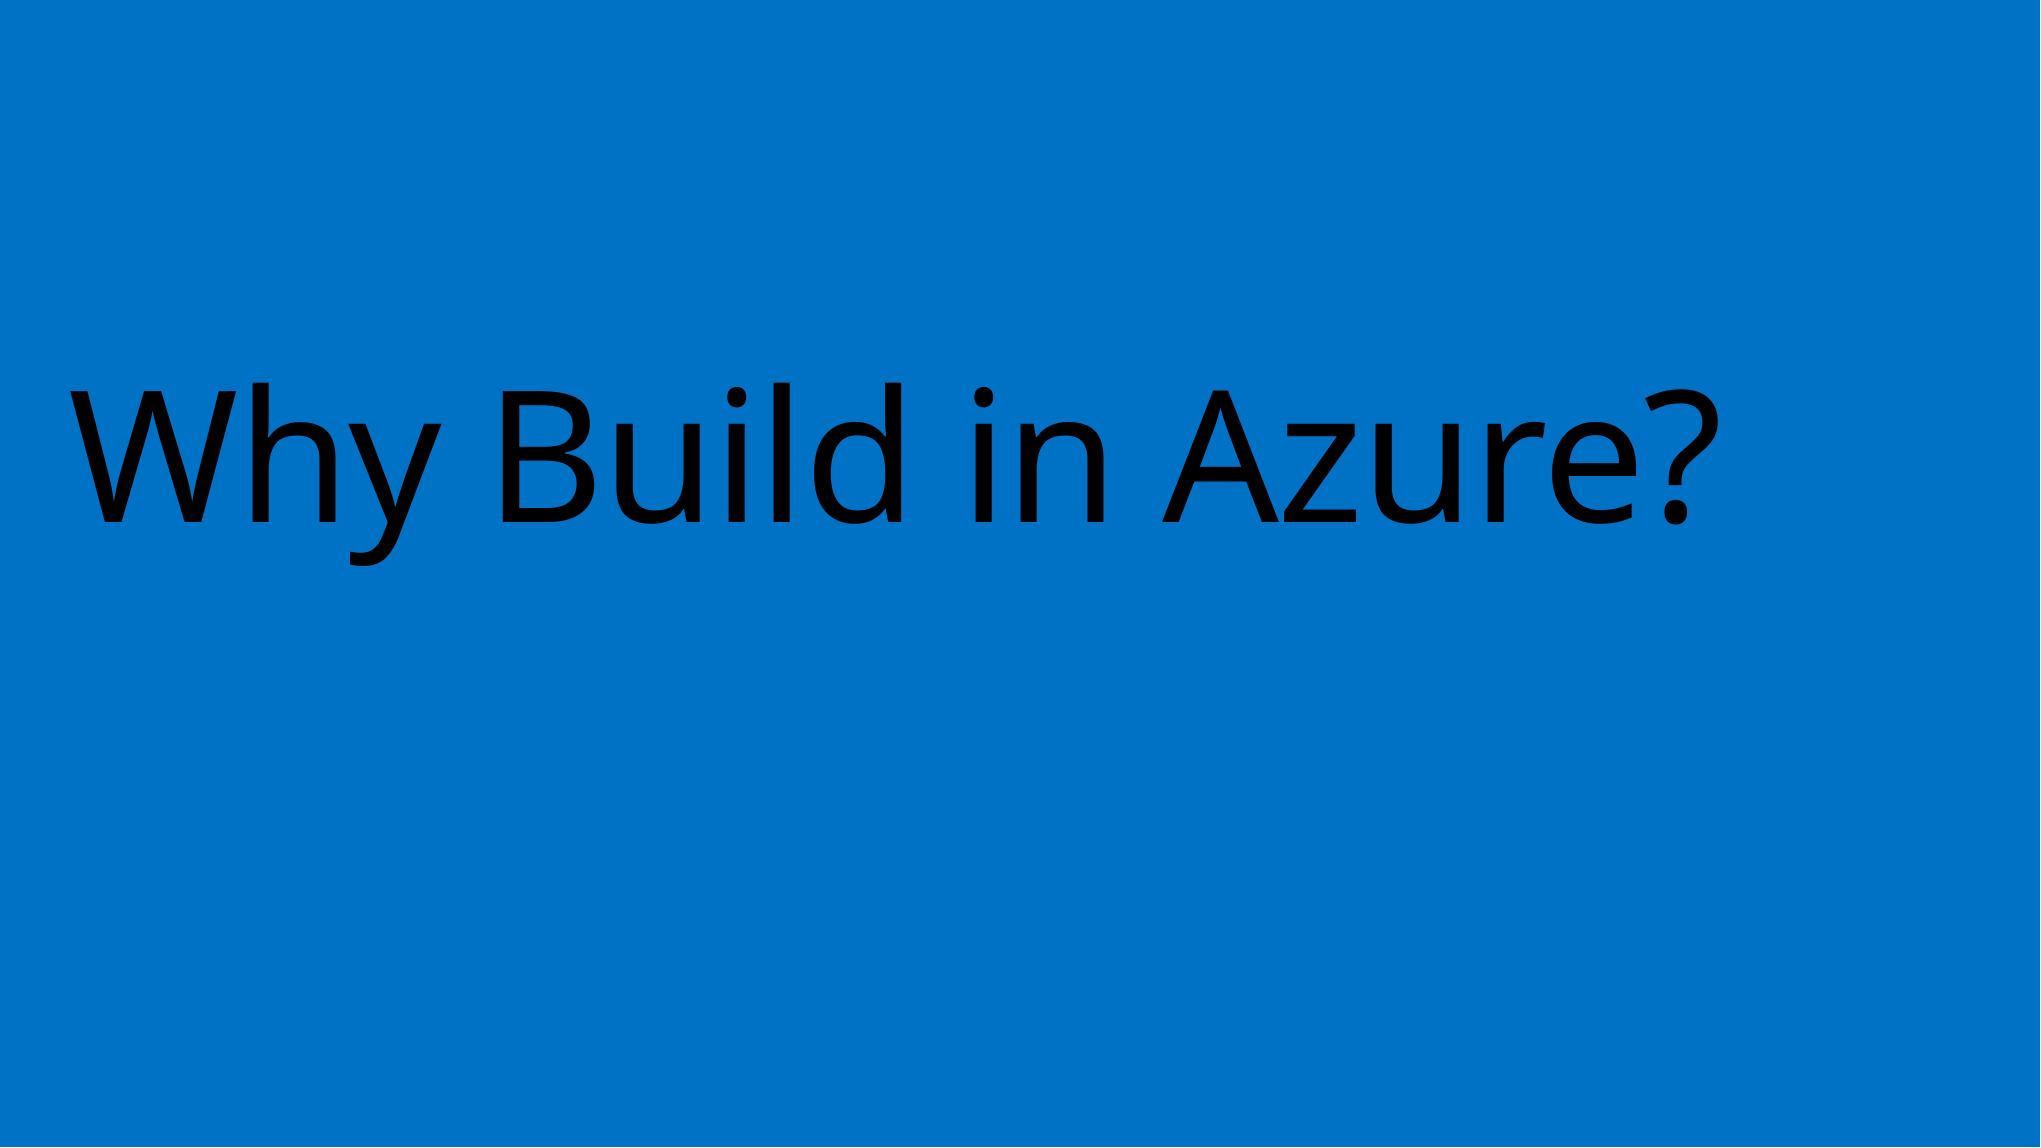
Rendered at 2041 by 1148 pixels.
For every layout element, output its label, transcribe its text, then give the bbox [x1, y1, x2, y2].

title Why Build in Azure? [45, 348, 1996, 650]
